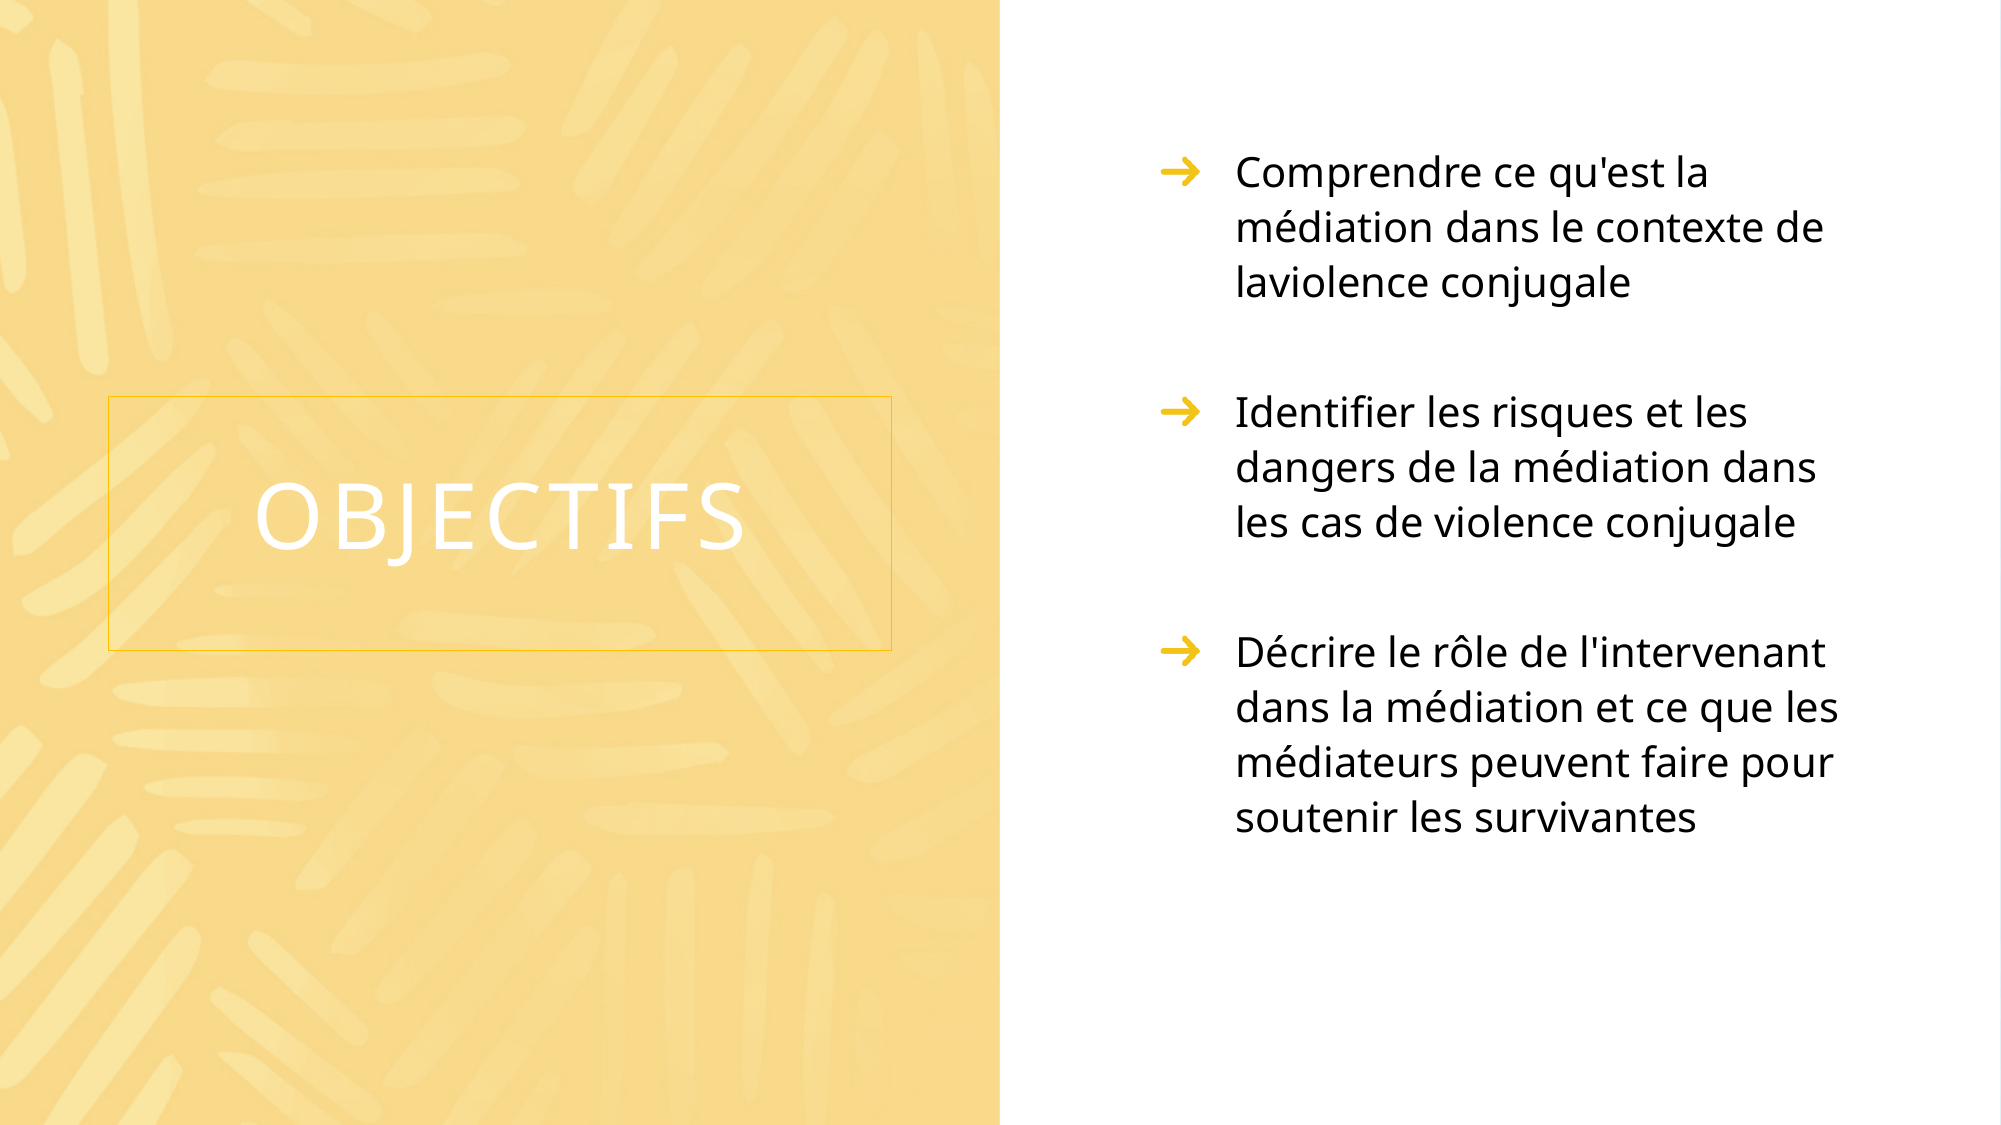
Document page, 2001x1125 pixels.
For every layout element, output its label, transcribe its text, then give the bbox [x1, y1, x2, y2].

list Comprendre ce qu'est la médiation dans le contexte de laviolence conjugale Identifier les risques et les dangers de la médiation dans les cas de violence conjugale Décrire le rôle de l'intervenant dans la médiation et ce que les médiateurs peuvent faire pour soutenir les survivantes [1152, 140, 1888, 971]
title Objectifs [108, 396, 892, 651]
picture [0, 0, 2001, 1125]
